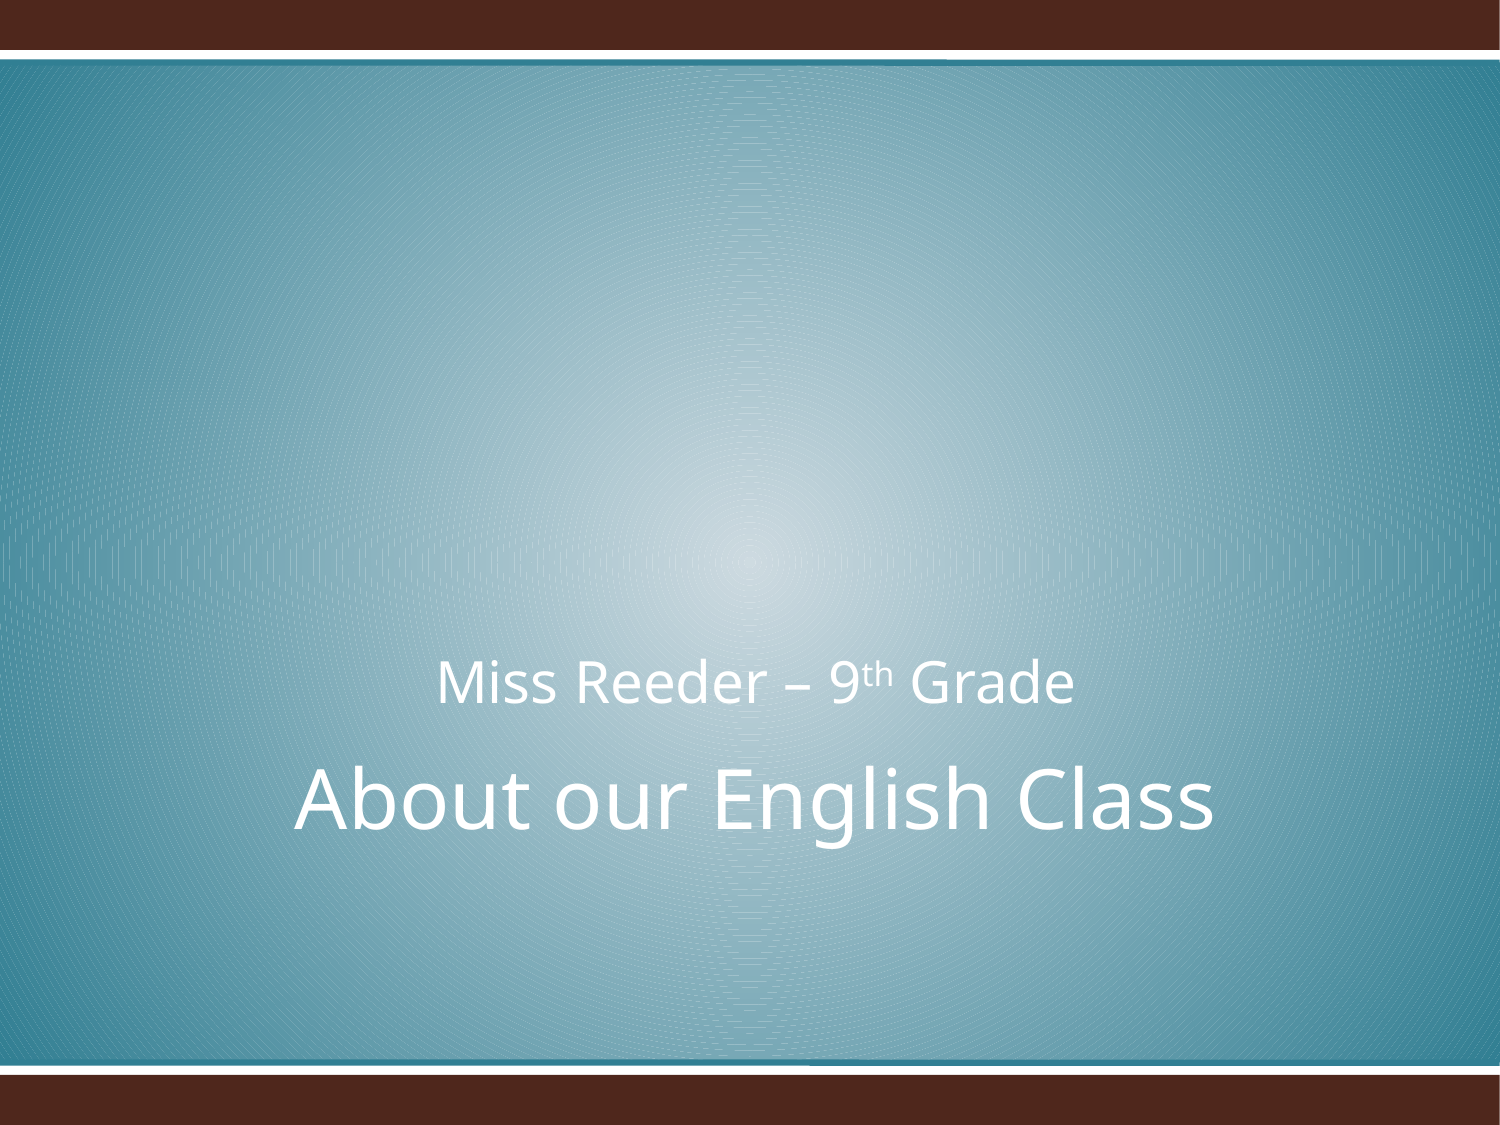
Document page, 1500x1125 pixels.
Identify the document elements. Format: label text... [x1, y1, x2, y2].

title About our English Class [118, 739, 1394, 963]
list Miss Reeder – 9th Grade [118, 476, 1394, 723]
